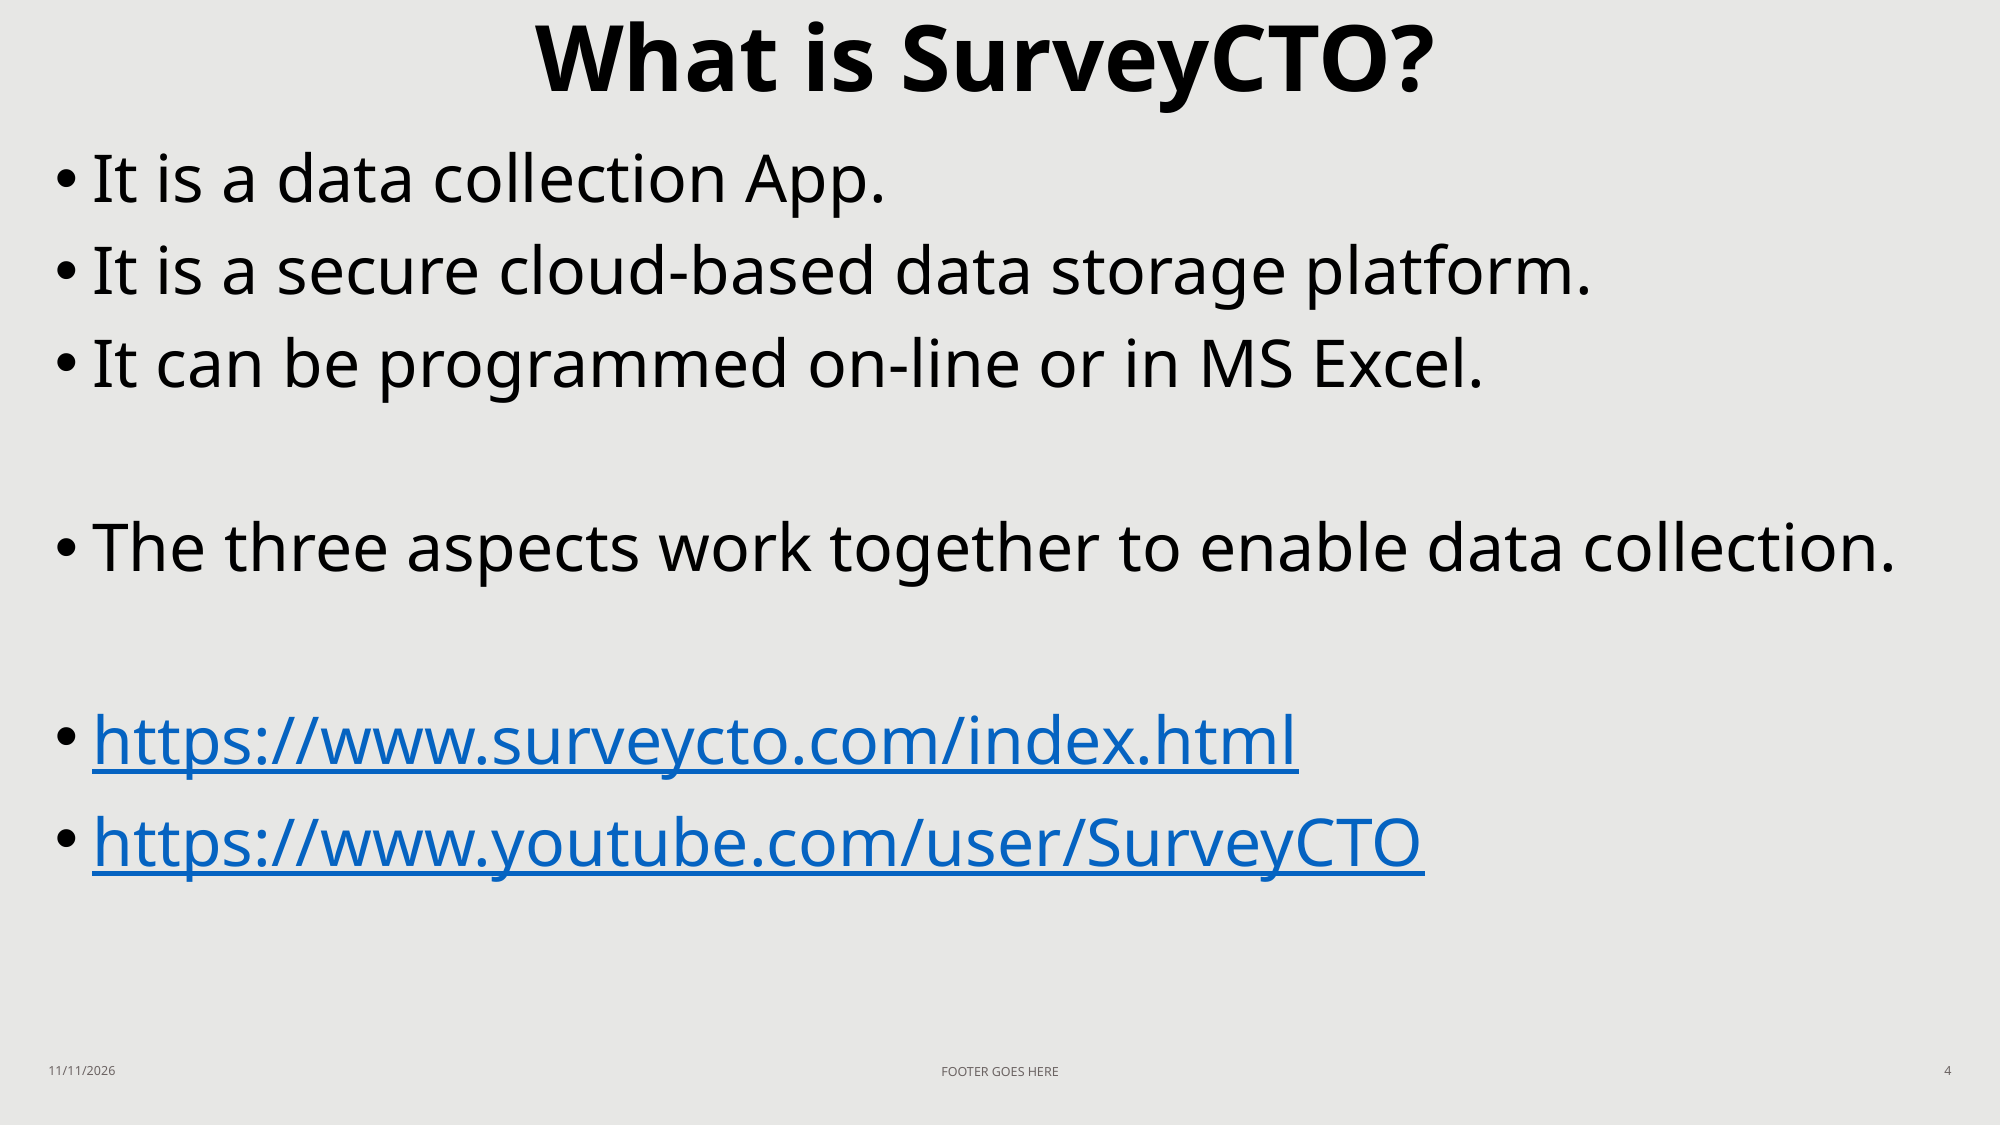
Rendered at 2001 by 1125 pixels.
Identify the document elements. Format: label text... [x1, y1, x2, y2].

title What is SurveyCTO? [304, 13, 1668, 229]
footer FOOTER GOES HERE [683, 1053, 1317, 1089]
slide_number 4 [1500, 1053, 1967, 1089]
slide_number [33, 1053, 500, 1089]
list It is a data collection App. It is a secure cloud-based data storage platform. It can be programmed on-line or in MS Excel. The three aspects work together to enable data collection. https://www.surveycto.com/index.html https://www.youtube.com/user/SurveyCTO [39, 138, 1962, 1093]
